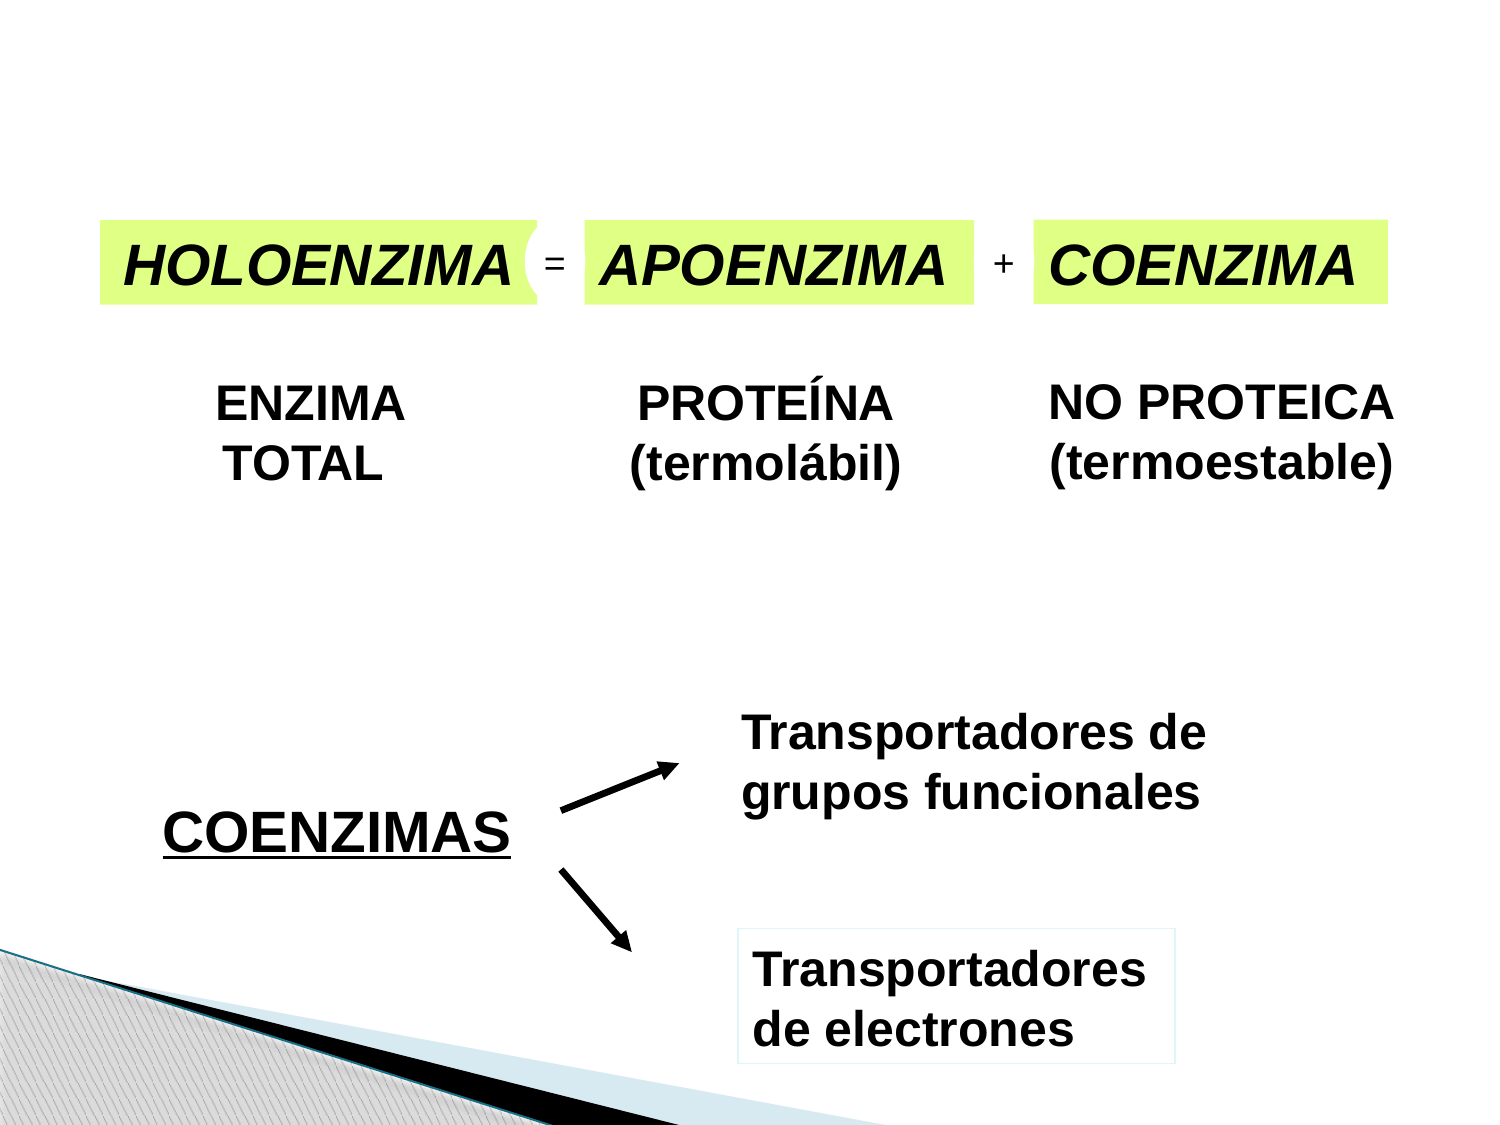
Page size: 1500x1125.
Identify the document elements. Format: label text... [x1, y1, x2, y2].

text_box Transportadores de grupos funcionales [726, 692, 1247, 828]
text_box [560, 762, 680, 811]
text_box COENZIMA [1033, 219, 1388, 305]
text_box = [525, 219, 585, 303]
text_box + [974, 219, 1034, 303]
text_box APOENZIMA [584, 220, 975, 305]
text_box HOLOENZIMA [100, 220, 538, 305]
text_box ENZIMA TOTAL [161, 363, 446, 506]
text_box [560, 869, 632, 953]
text_box Transportadores de electrones [738, 928, 1176, 1064]
text_box COENZIMAS [147, 786, 538, 872]
text_box NO PROTEICA (termoestable) [990, 361, 1454, 516]
text_box PROTEÍNA (termolábil) [582, 363, 950, 517]
